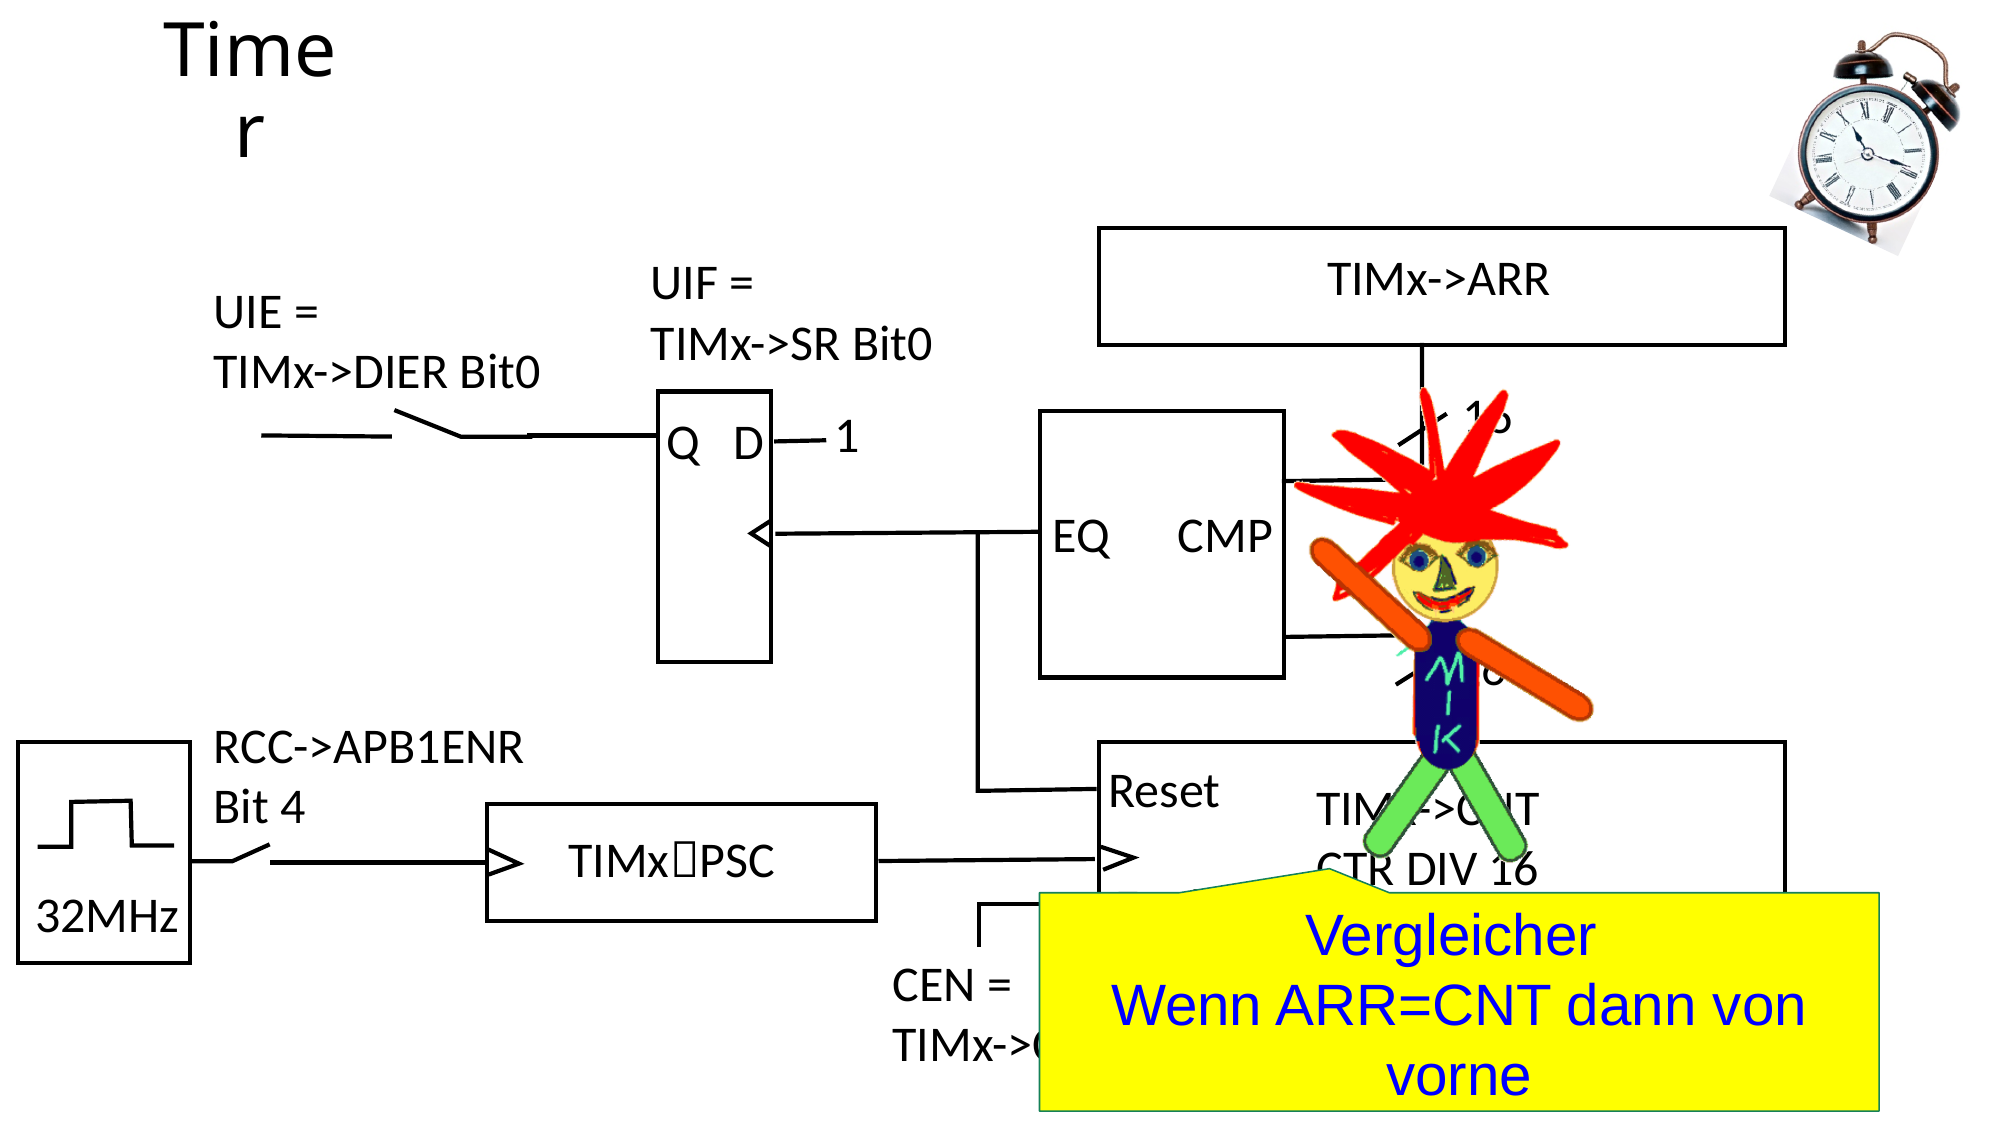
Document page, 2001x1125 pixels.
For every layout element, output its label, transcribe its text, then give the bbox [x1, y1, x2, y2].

text_box [978, 903, 1039, 944]
text_box [487, 848, 522, 876]
picture [1769, 0, 1990, 257]
title Timer [139, 108, 361, 182]
text_box [775, 531, 976, 535]
text_box [191, 843, 271, 863]
text_box [1098, 741, 1274, 750]
text_box [1039, 410, 1274, 495]
text_box [749, 519, 773, 548]
text_box [486, 803, 877, 922]
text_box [1093, 750, 1290, 943]
text_box [1394, 342, 1424, 370]
text_box [1098, 227, 1786, 346]
text_box 32MHz [20, 874, 195, 950]
text_box Q D [651, 402, 785, 478]
text_box UIF = TIMx->SR Bit0 [636, 242, 949, 378]
text_box [1039, 571, 1274, 679]
text_box TIMx->CNT CTR DIV 16 [1351, 876, 1555, 892]
text_box [393, 409, 533, 438]
text_box [261, 434, 392, 438]
text_box [878, 858, 1093, 863]
text_box [979, 530, 1038, 534]
text_box RCC->APB1ENR Bit 4 [198, 705, 541, 841]
text_box [1555, 741, 1786, 892]
text_box [17, 741, 191, 964]
text_box Vergleicher Wenn ARR=CNT dann von vorne [1039, 876, 1880, 1112]
text_box TIMx->ARR [1312, 238, 1566, 314]
picture [1274, 370, 1609, 876]
text_box UIE = TIMx->DIER Bit0 [199, 271, 556, 407]
text_box [37, 799, 175, 848]
text_box [774, 439, 820, 443]
text_box 1 [820, 394, 876, 470]
text_box EQ CMP [1038, 495, 1274, 571]
text_box [657, 478, 772, 663]
text_box TIMxPSC [553, 820, 791, 896]
text_box [976, 531, 1093, 792]
text_box [657, 391, 772, 402]
text_box CEN = TIMx->CR1 Bit0 [878, 944, 1039, 1080]
